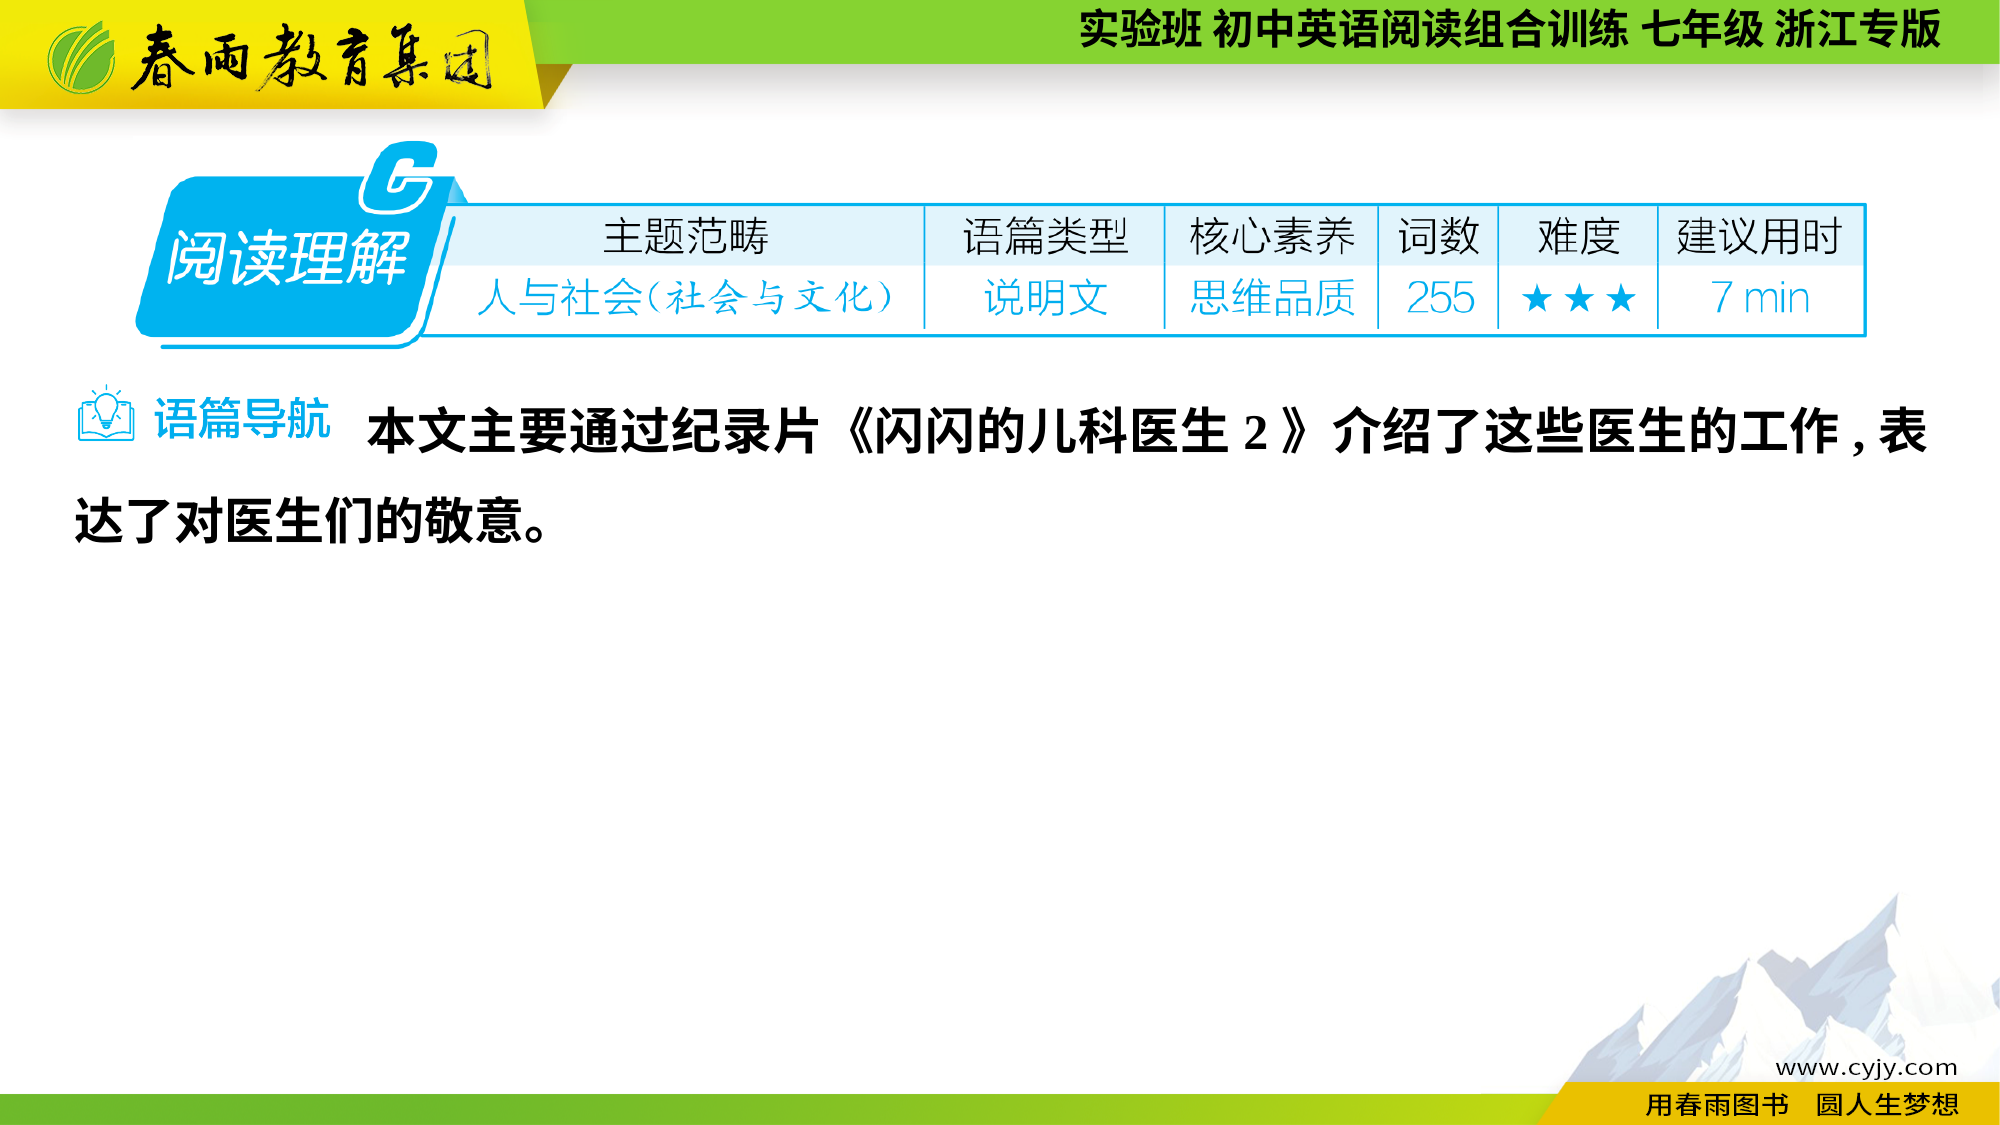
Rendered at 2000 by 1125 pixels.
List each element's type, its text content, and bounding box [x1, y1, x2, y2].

picture [0, 0, 2000, 1125]
list 本文主要通过纪录片《闪闪的儿科医生2》介绍了这些医生的工作,表达了对医生们的敬意。 [59, 361, 1944, 548]
